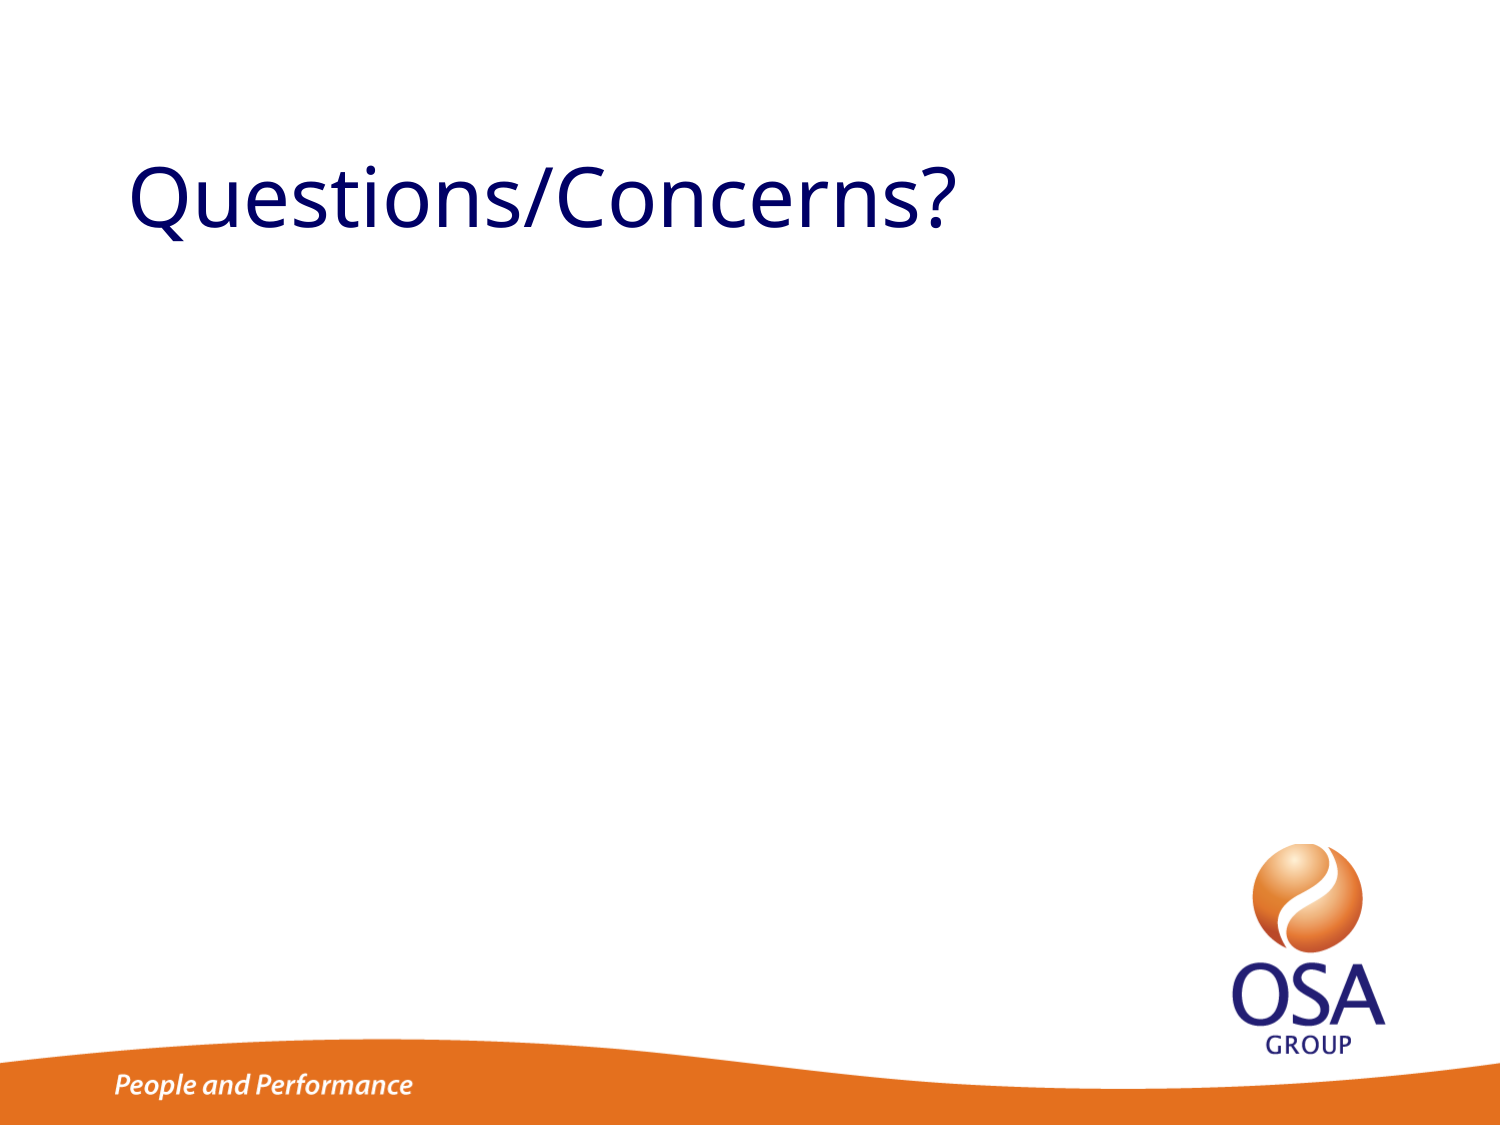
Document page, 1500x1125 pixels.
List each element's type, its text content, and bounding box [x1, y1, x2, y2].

picture [0, 844, 1500, 1125]
title Questions/Concerns? [112, 99, 1388, 288]
